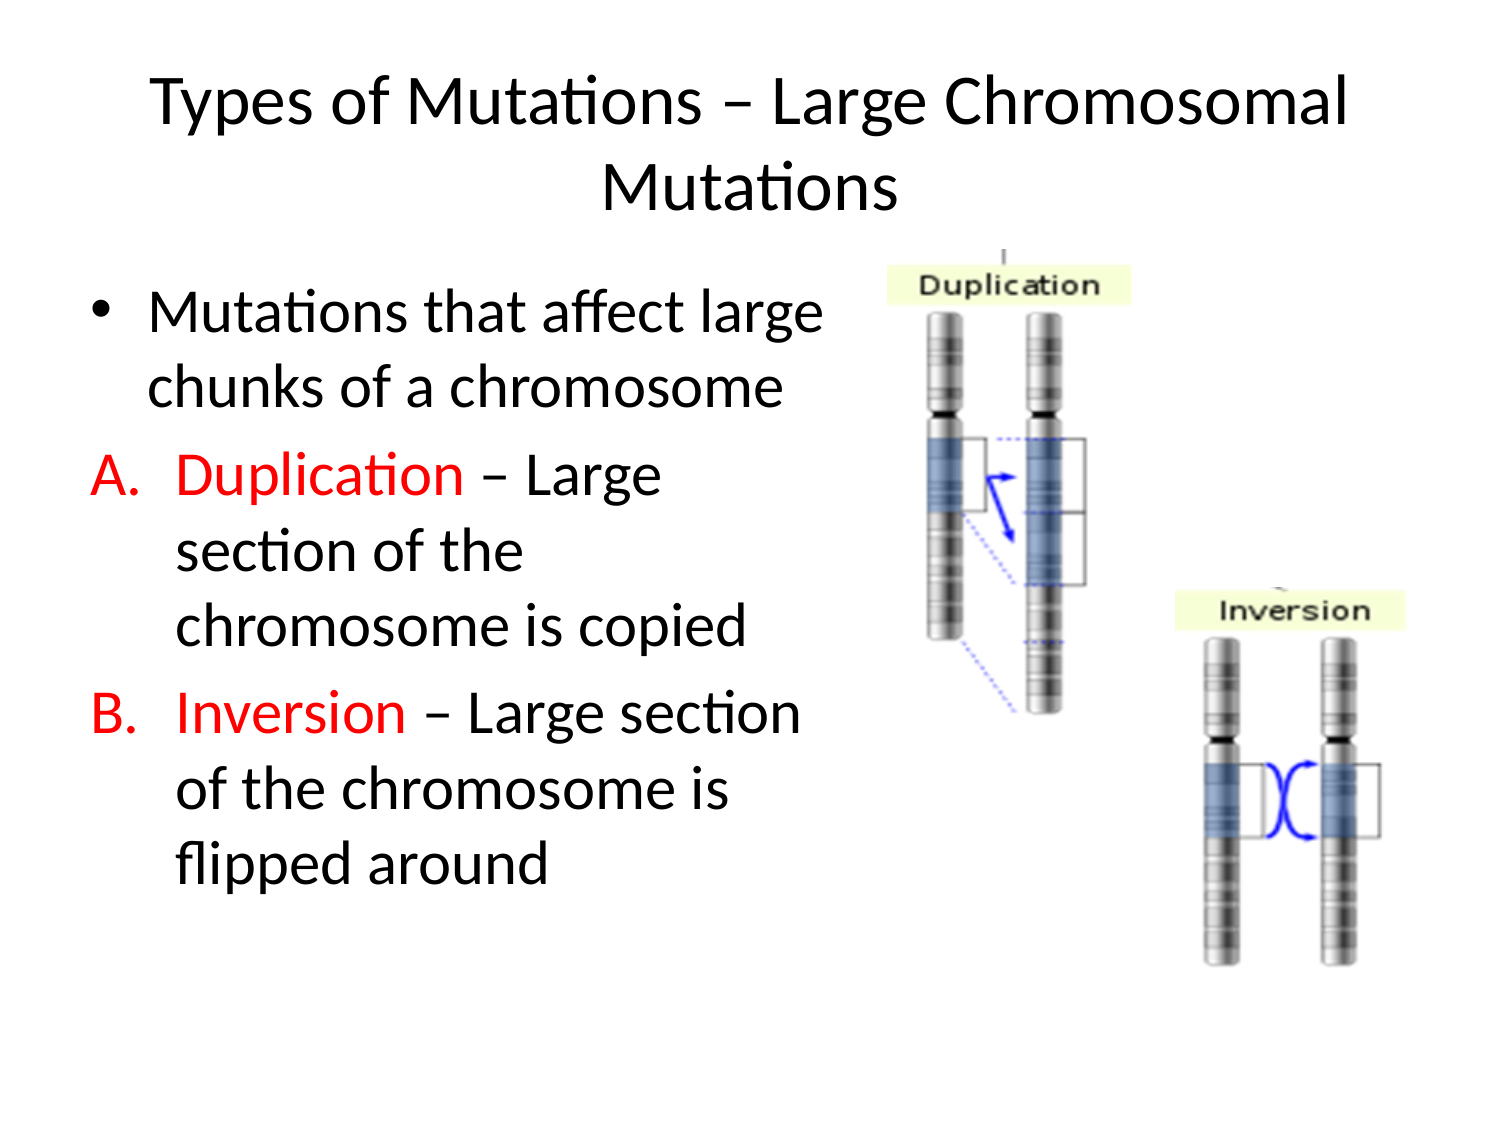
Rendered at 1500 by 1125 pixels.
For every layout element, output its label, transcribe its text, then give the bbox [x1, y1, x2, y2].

picture [887, 249, 1132, 743]
list Mutations that affect large chunks of a chromosome Duplication – Large section of the chromosome is copied Inversion – Large section of the chromosome is flipped around [74, 262, 851, 1013]
picture [1174, 587, 1415, 979]
title Types of Mutations – Large Chromosomal Mutations [74, 44, 1426, 233]
